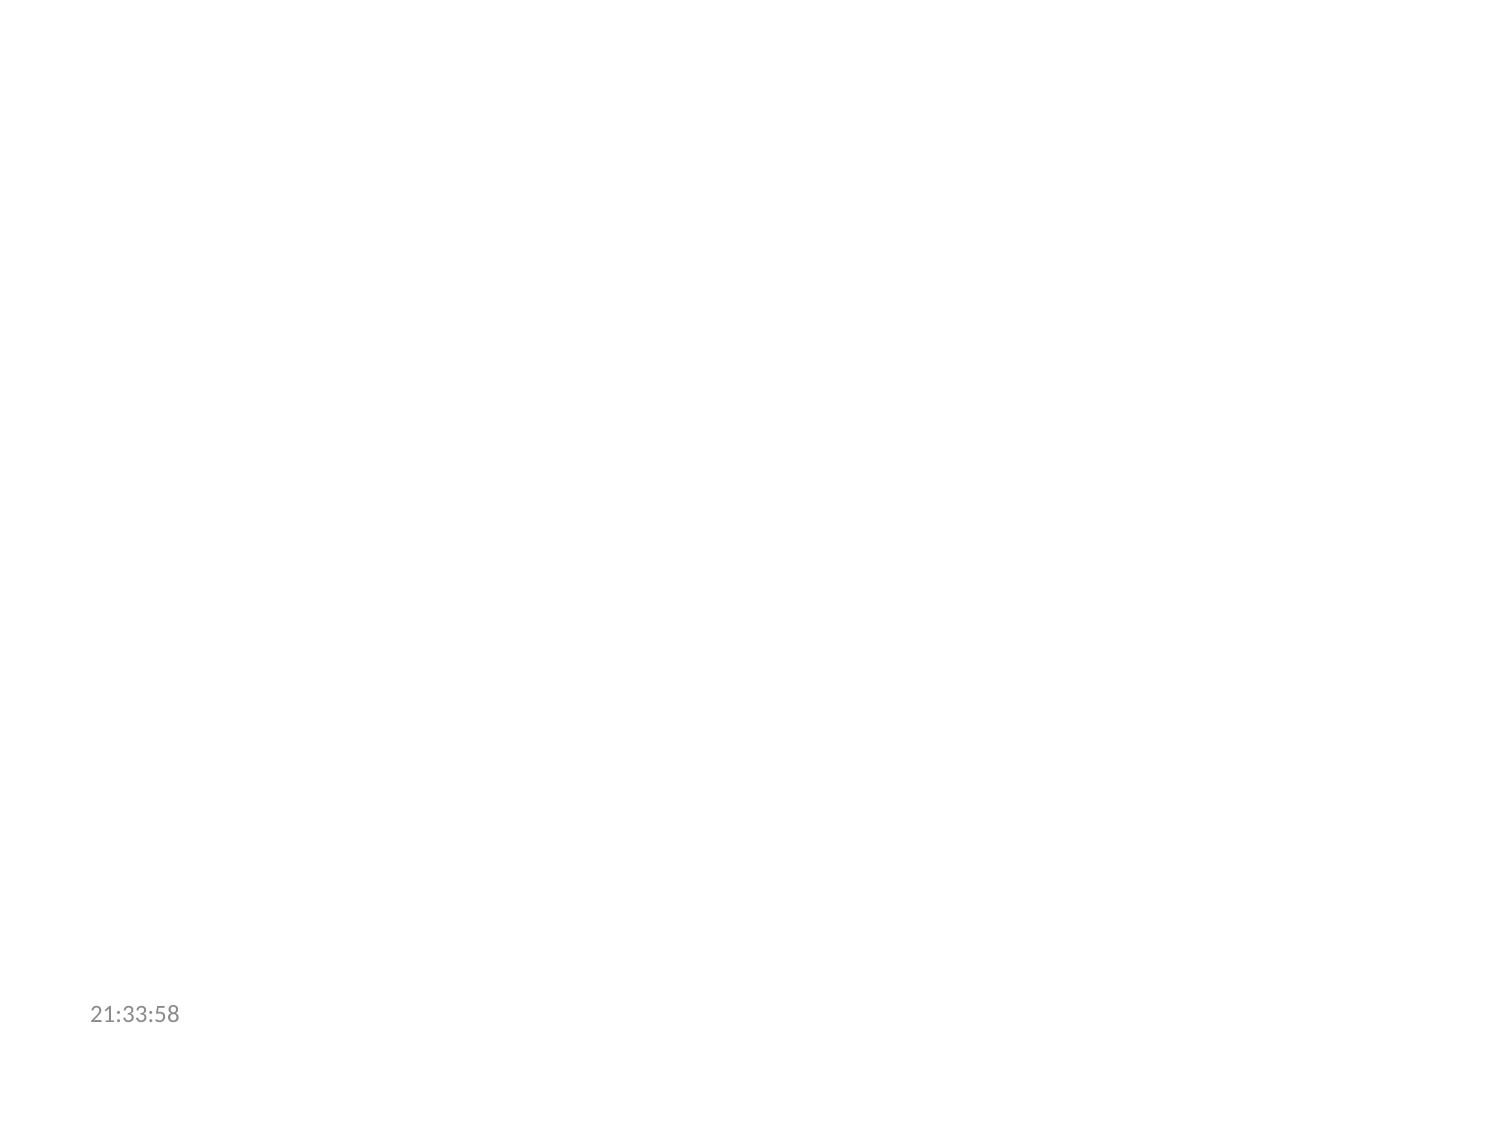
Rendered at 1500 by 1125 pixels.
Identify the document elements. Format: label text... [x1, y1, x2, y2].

text_box 15:35:09 [75, 982, 425, 1043]
